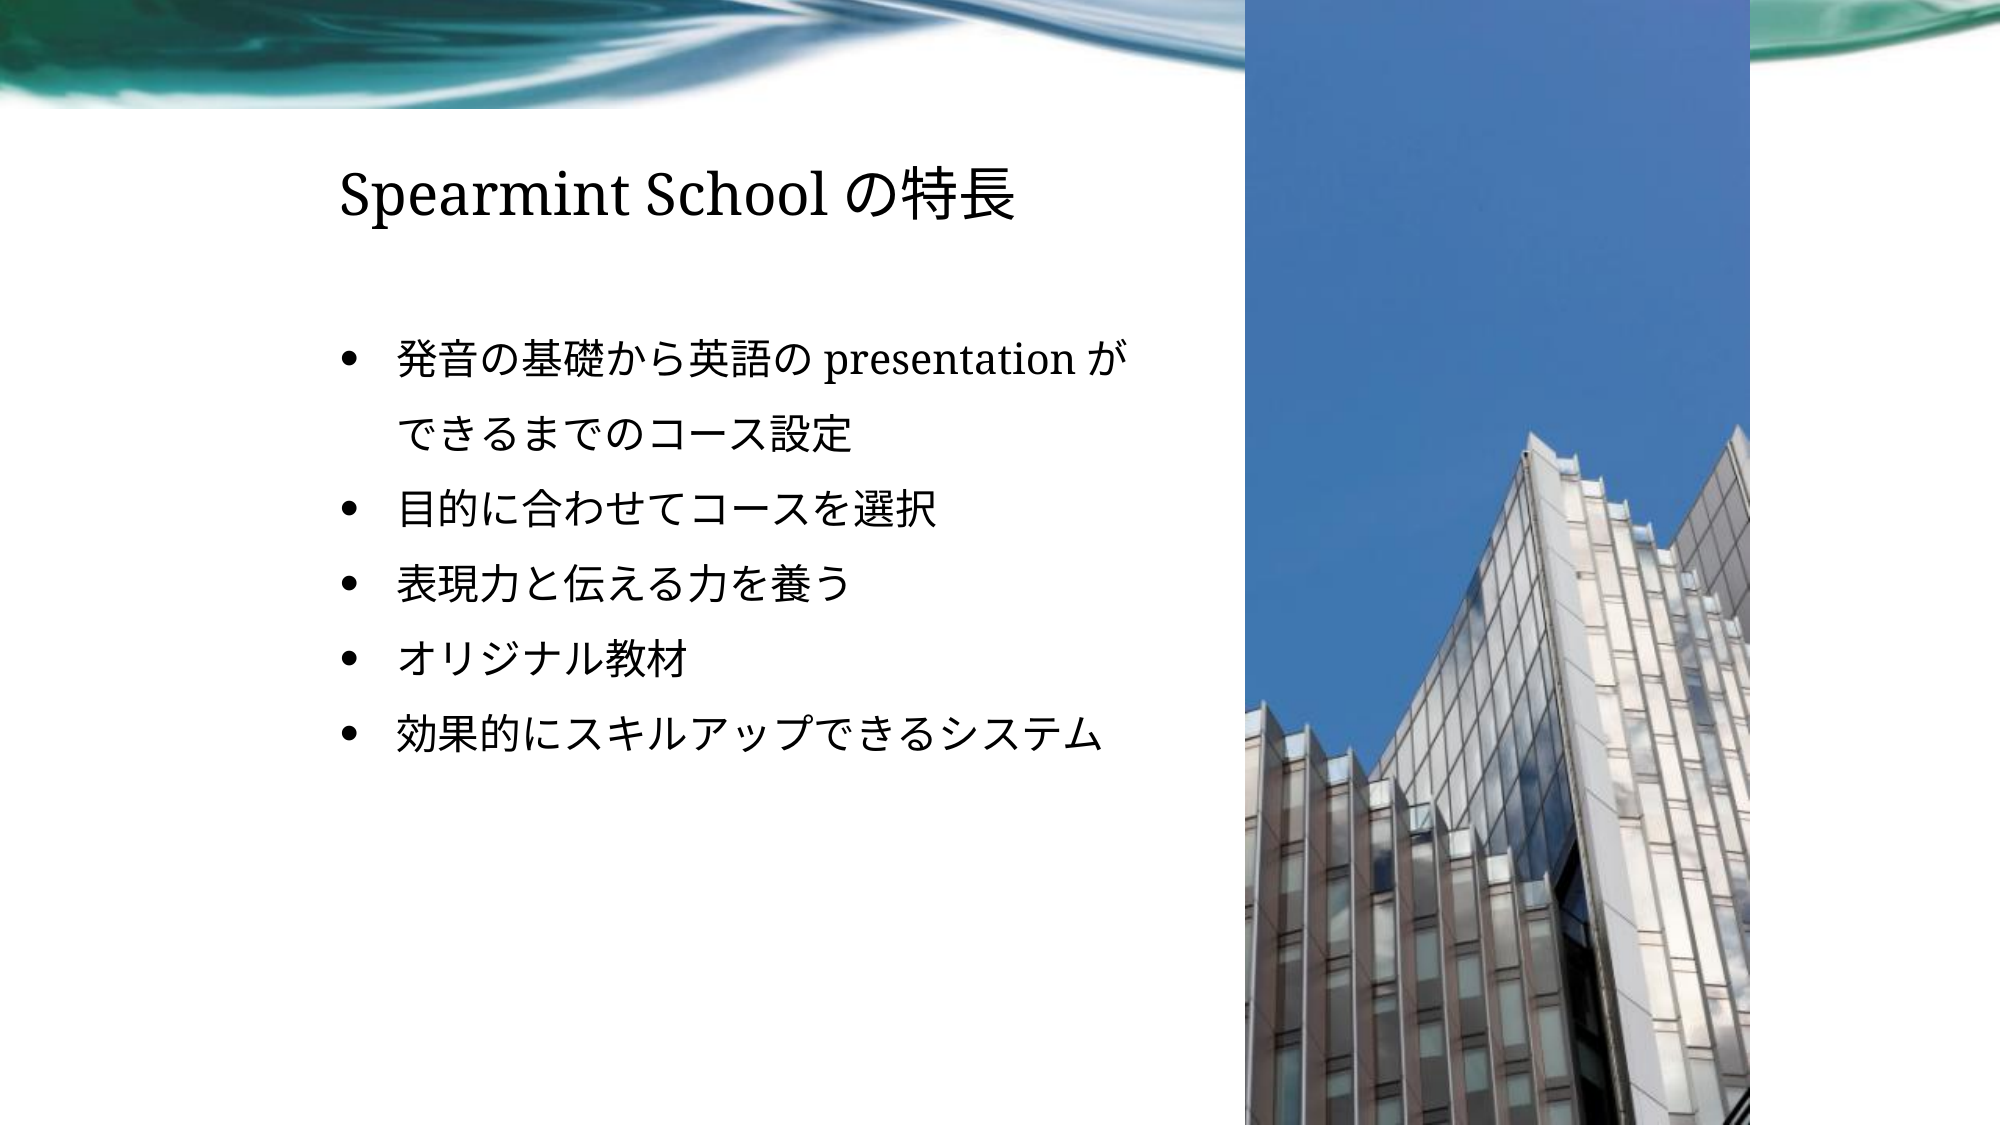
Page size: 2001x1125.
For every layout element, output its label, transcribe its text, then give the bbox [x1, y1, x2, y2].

picture [0, 0, 2000, 1125]
list 発音の基礎から英語のpresentationができるまでのコース設定 目的に合わせてコースを選択 表現力と伝える力を養う オリジナル教材 効果的にスキルアップできるシステム [324, 299, 1175, 1005]
title Spearmint Schoolの特長 [324, 149, 1213, 300]
